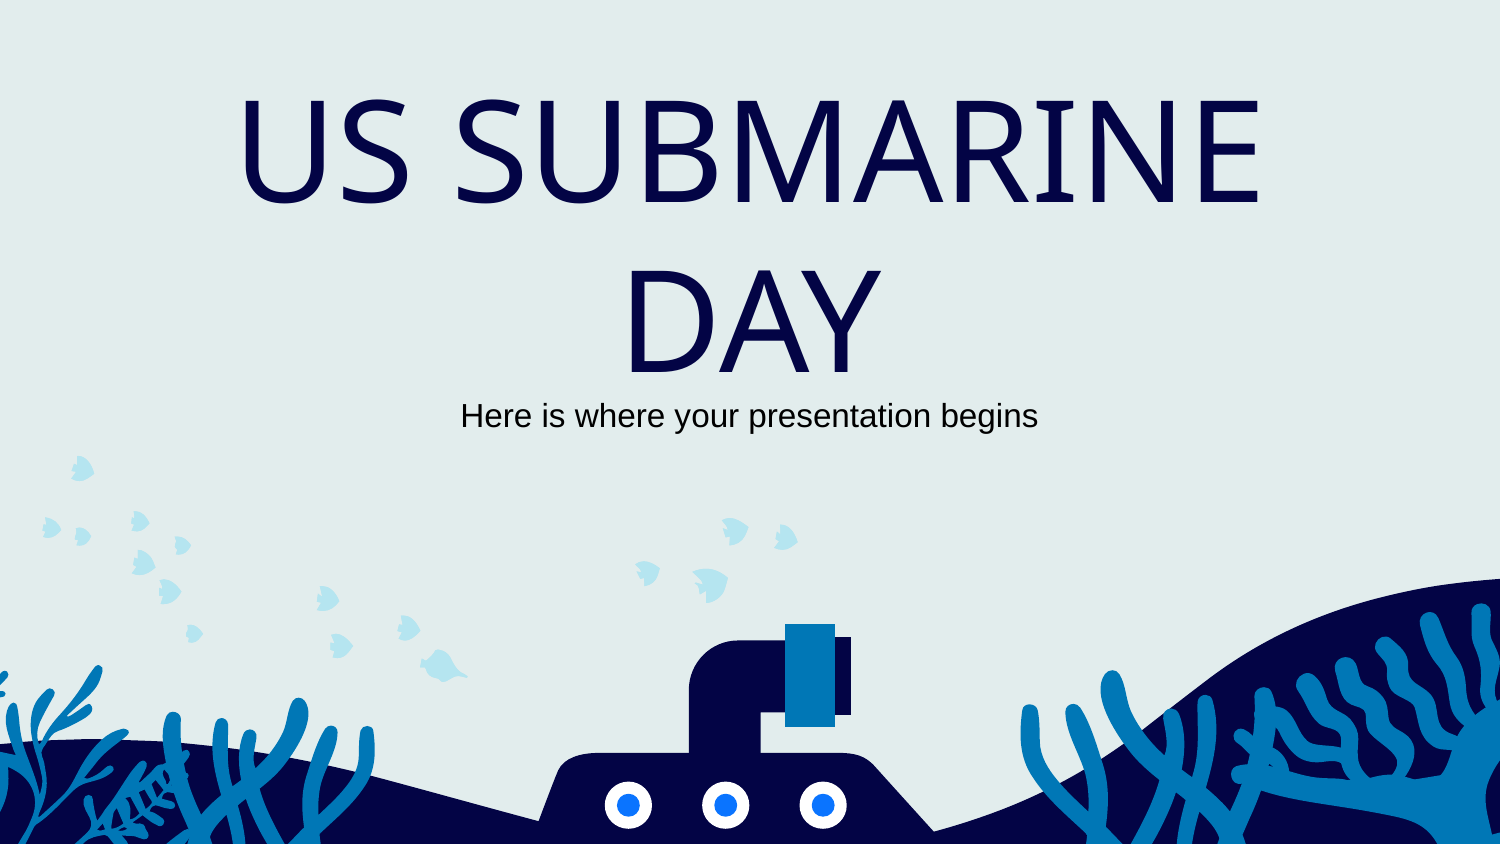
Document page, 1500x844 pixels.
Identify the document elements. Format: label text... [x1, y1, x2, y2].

title US SUBMARINE DAY [116, 210, 1383, 393]
subtitle Here is where your presentation begins [116, 393, 1383, 444]
